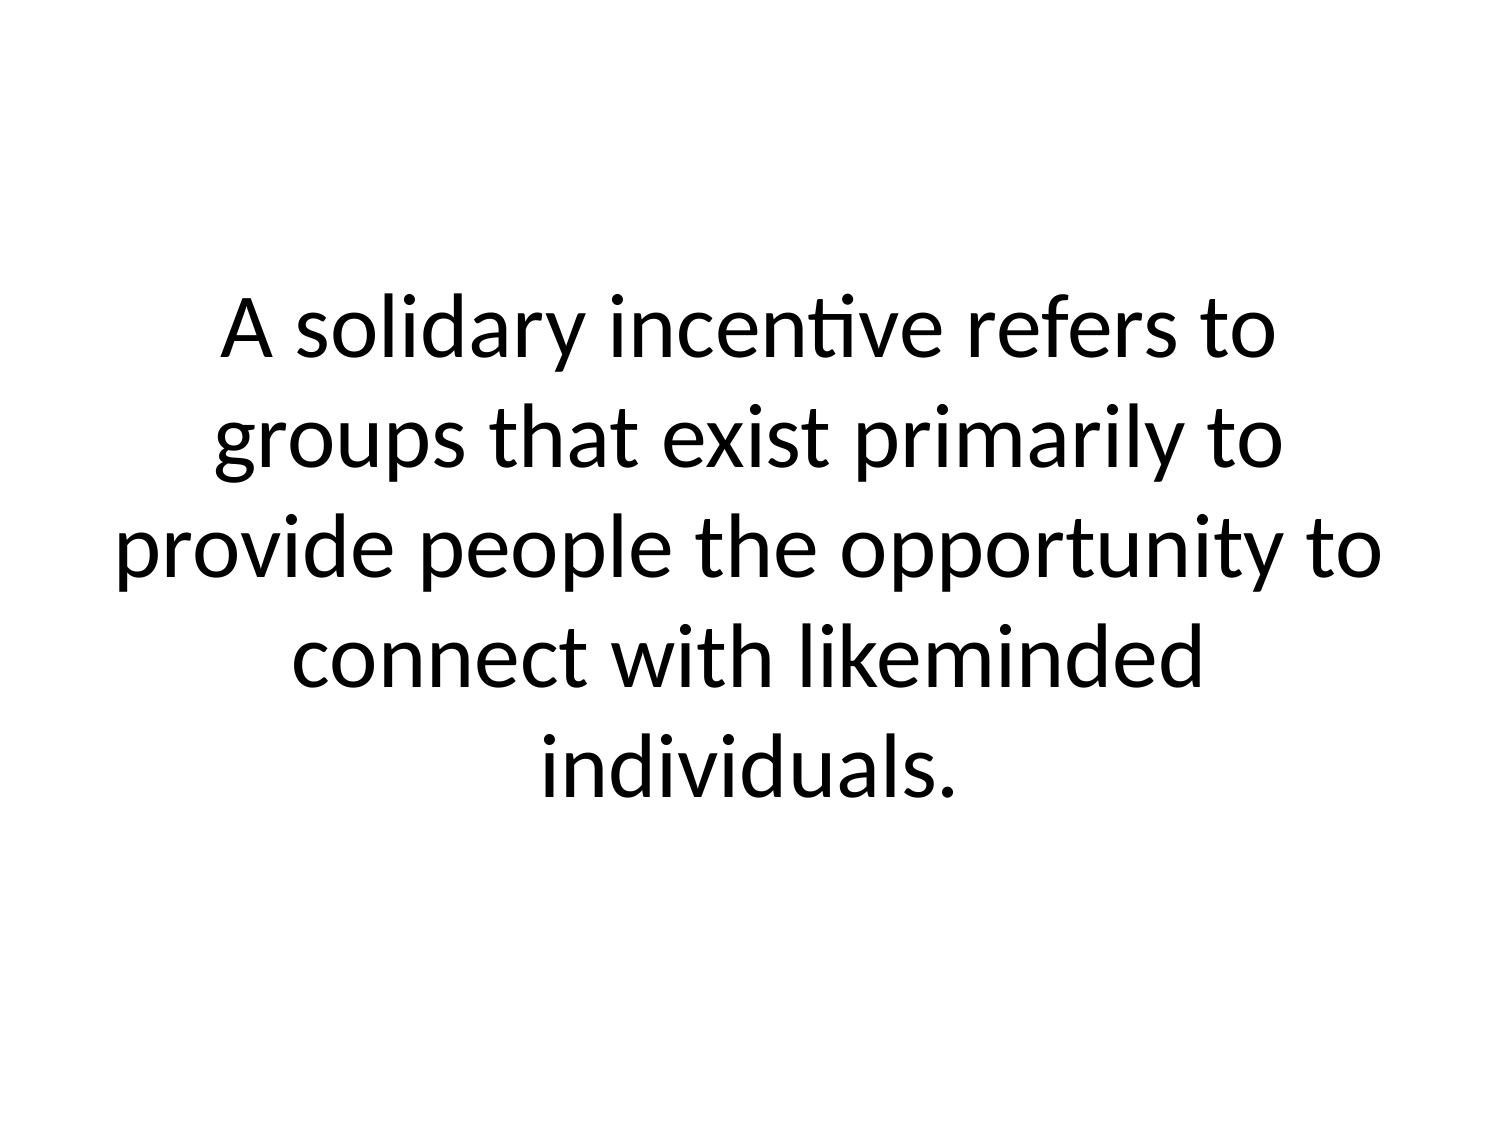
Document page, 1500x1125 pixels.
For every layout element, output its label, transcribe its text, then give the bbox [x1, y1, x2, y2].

title A solidary incentive refers to groups that exist primarily to provide people the opportunity to connect with likeminded individuals. [74, 44, 1426, 1038]
